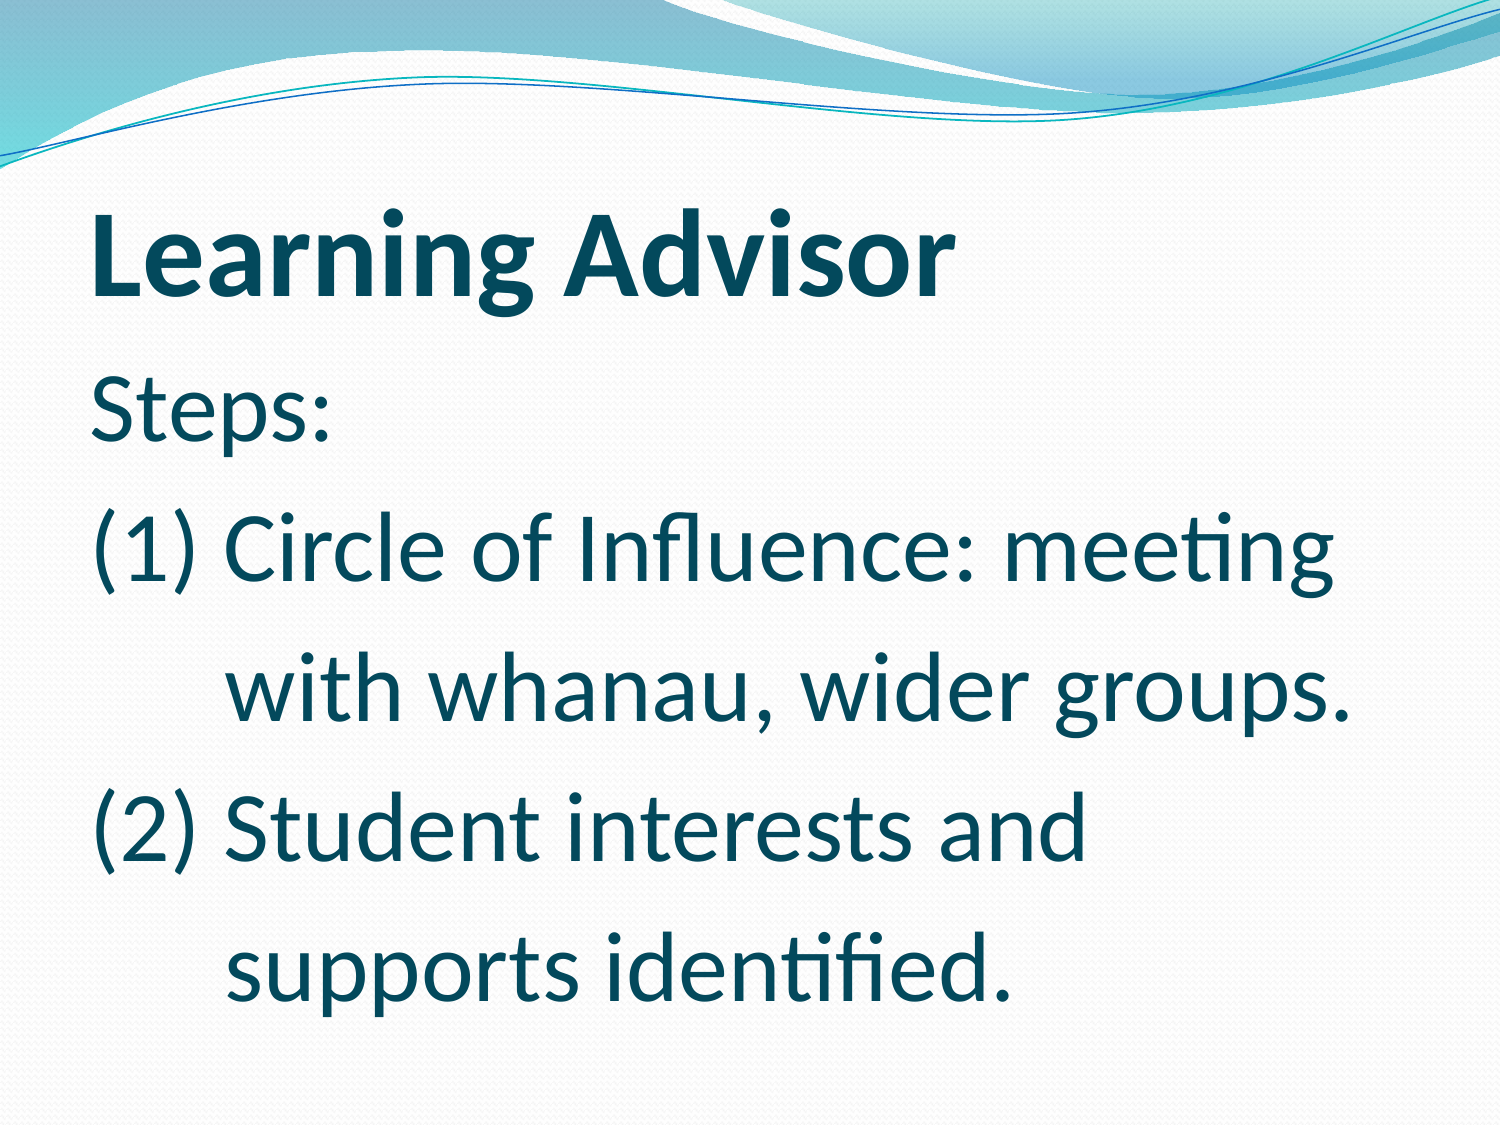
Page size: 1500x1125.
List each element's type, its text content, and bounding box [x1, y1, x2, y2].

list Learning Advisor Steps: (1) Circle of Influence: meeting with whanau, wider groups. (2) Student interests and supports identified. [75, 164, 1430, 1038]
